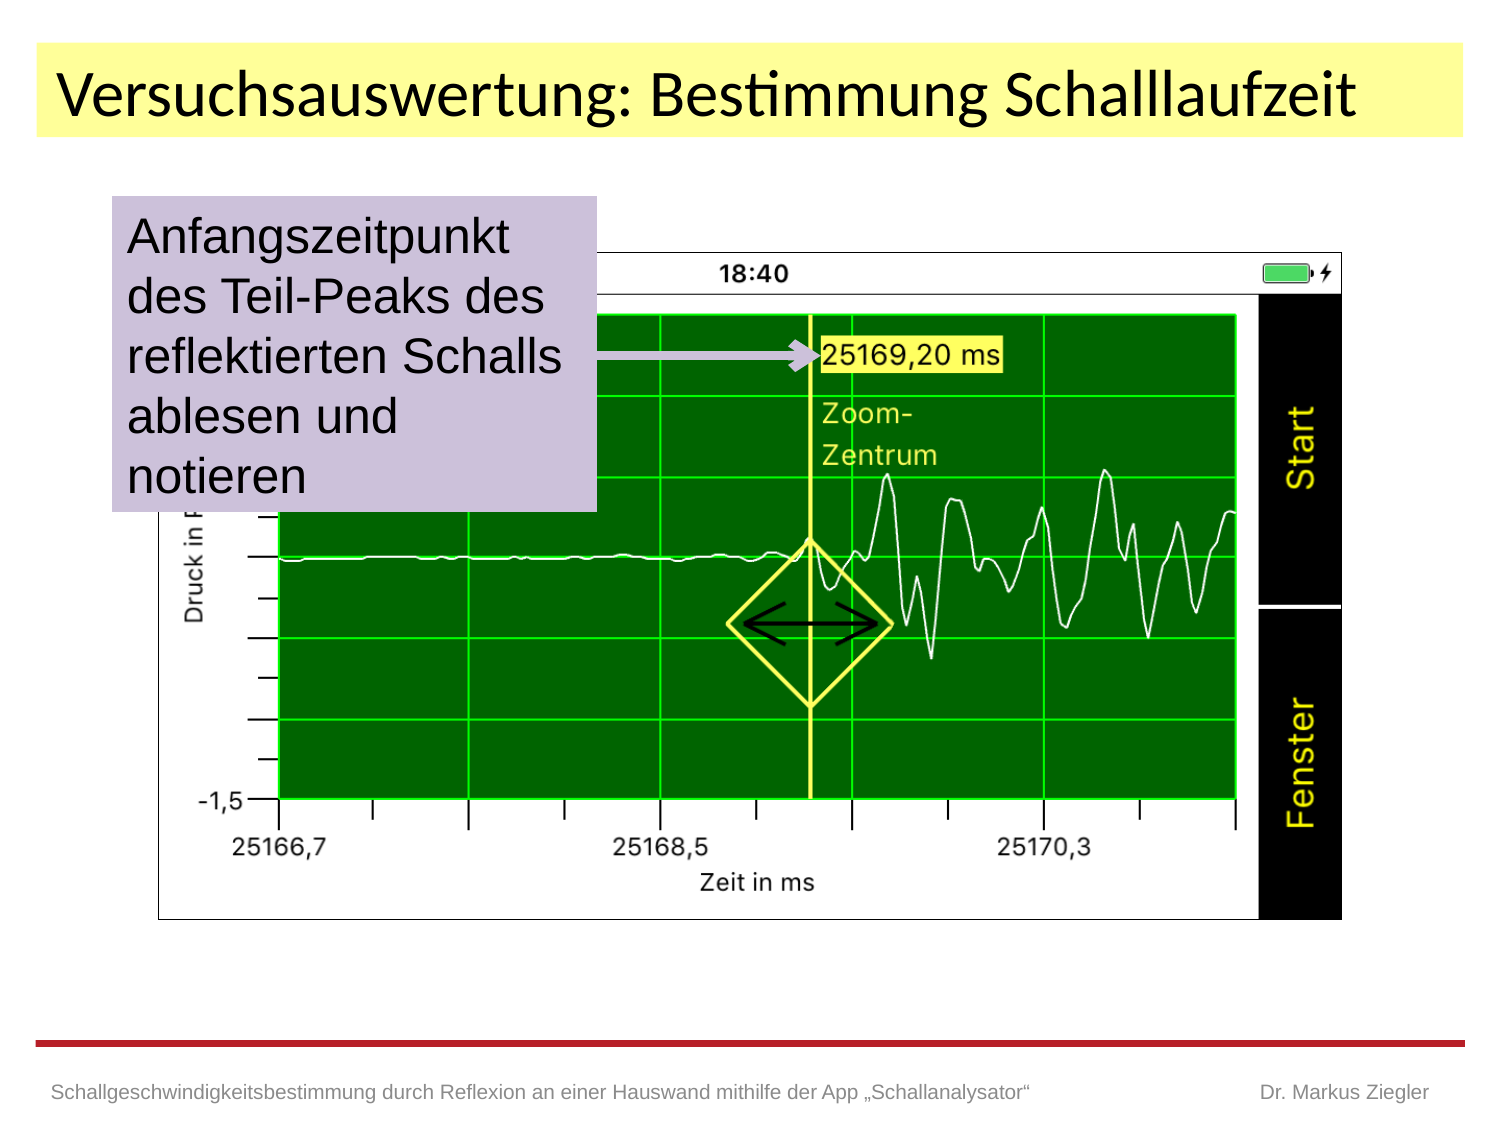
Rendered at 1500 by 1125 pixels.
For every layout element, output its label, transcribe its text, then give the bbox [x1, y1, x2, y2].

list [158, 252, 1342, 920]
title Versuchsauswertung: Bestimmung Schalllaufzeit [41, 42, 1459, 149]
text_box Anfangszeitpunkt des Teil-Peaks des reflektierten Schalls ablesen und notieren [112, 196, 597, 512]
footer Schallgeschwindigkeitsbestimmung durch Reflexion an einer Hauswand mithilfe der App „Schallanalysator“ Dr. Markus Ziegler [35, 1061, 1459, 1122]
